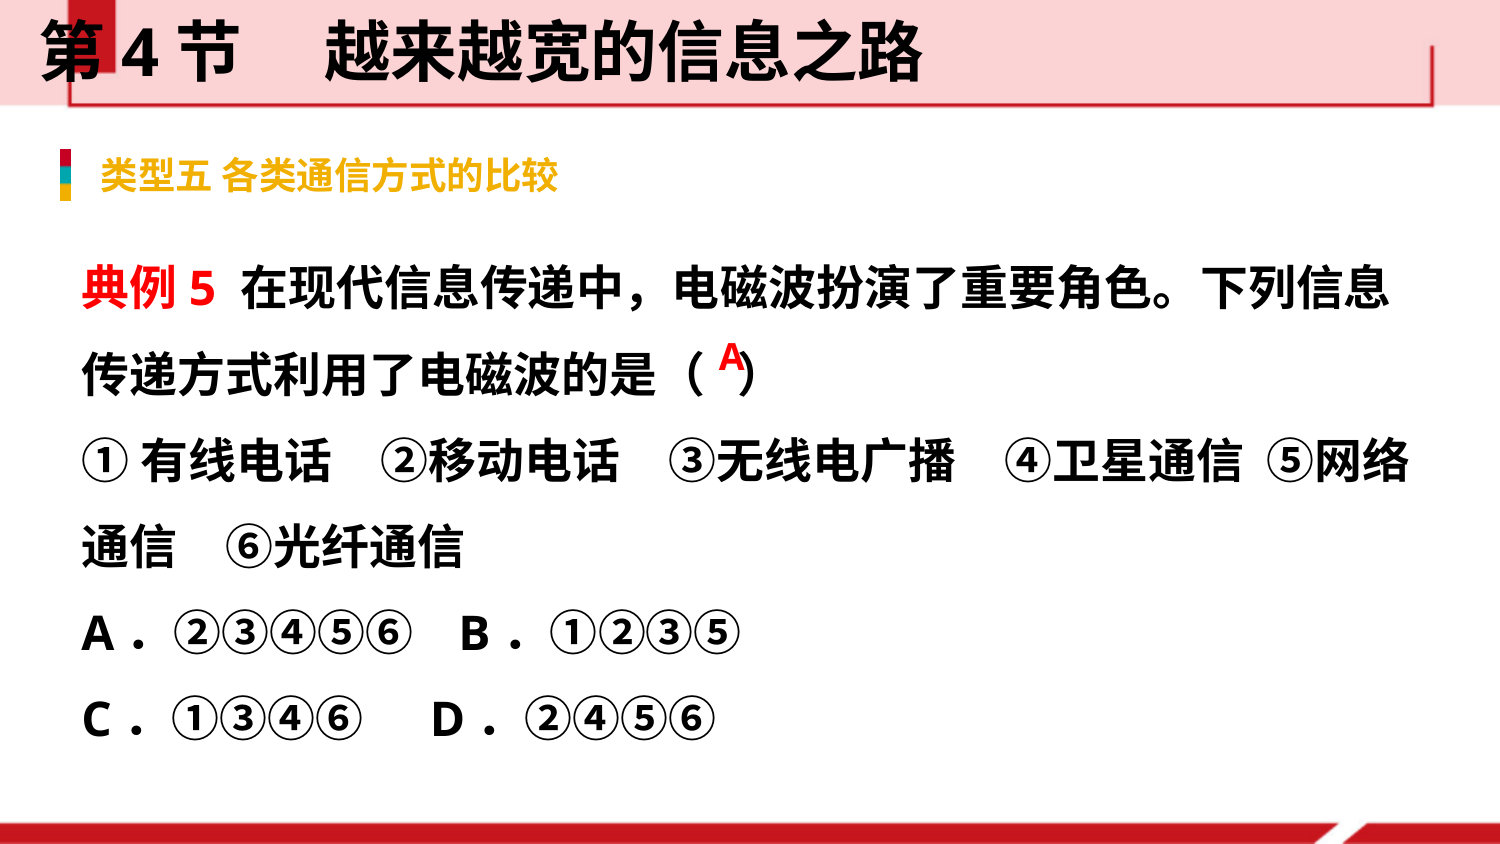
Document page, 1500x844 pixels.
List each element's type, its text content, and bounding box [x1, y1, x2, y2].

picture [0, 0, 1500, 844]
text_box 典例5 在现代信息传递中，电磁波扮演了重要角色。下列信息传递方式利用了电磁波的是（ ） ①有线电话 ②移动电话 ③无线电广播 ④卫星通信 ⑤网络通信 ⑥光纤通信 A．②③④⑤⑥ B．①②③⑤ C．①③④⑥ D．②④⑤⑥ [70, 223, 1428, 752]
text_box A [707, 327, 757, 384]
text_box 类型五 各类通信方式的比较 [89, 123, 571, 203]
text_box 第4节 越来越宽的信息之路 [27, 3, 937, 96]
